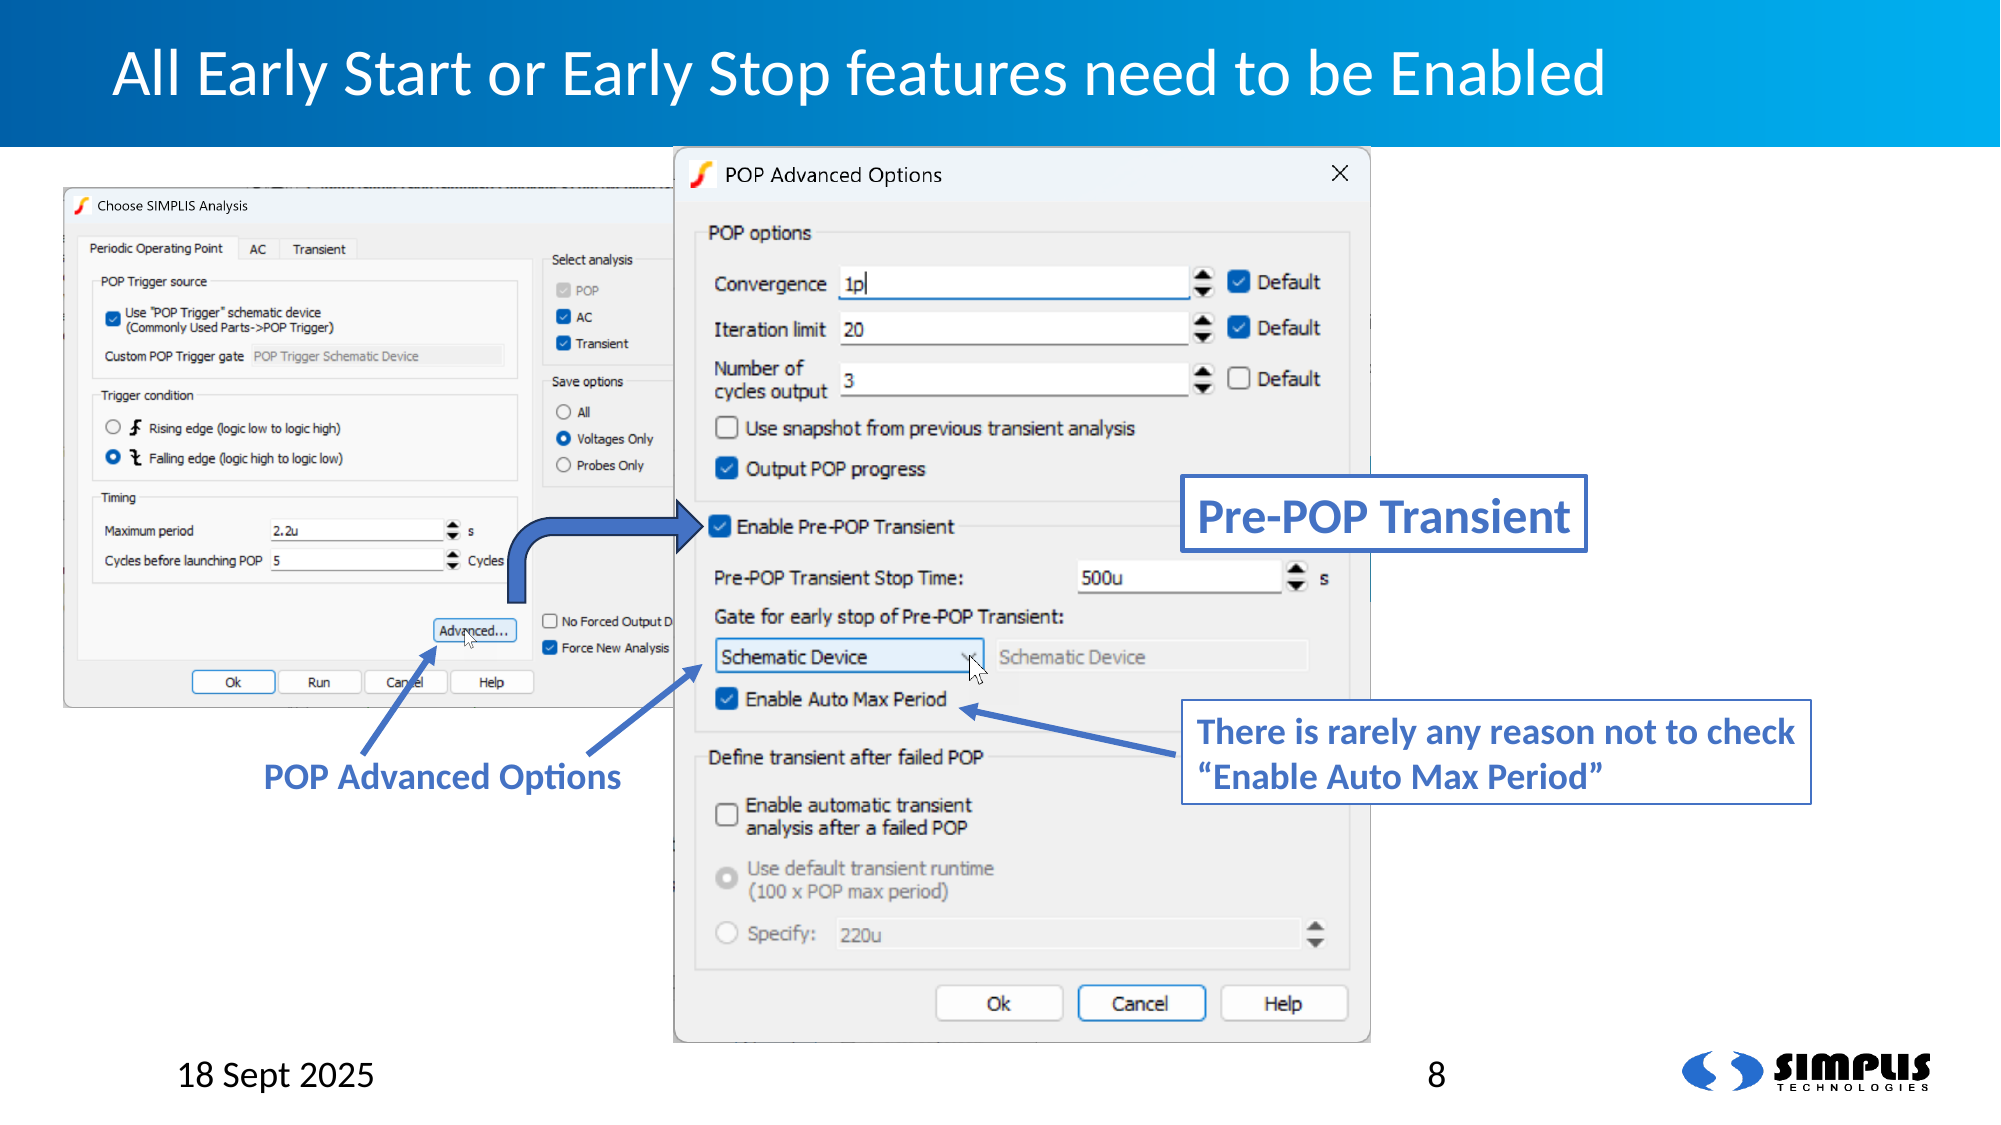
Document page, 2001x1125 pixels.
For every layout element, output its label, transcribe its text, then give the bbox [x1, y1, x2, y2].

text_box POP Advanced Options [249, 744, 637, 805]
text_box All Early Start or Early Stop features need to be Enabled [97, 0, 2000, 150]
slide_number 8 [1412, 1042, 1863, 1103]
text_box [362, 645, 437, 755]
picture [63, 146, 1371, 1043]
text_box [587, 663, 703, 755]
text_box 18 Sept 2025 [161, 1042, 612, 1103]
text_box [958, 707, 1176, 755]
text_box There is rarely any reason not to check “Enable Auto Max Period” [1371, 699, 1812, 805]
picture [1863, 1051, 1930, 1091]
text_box Pre-POP Transient [1371, 476, 1587, 551]
